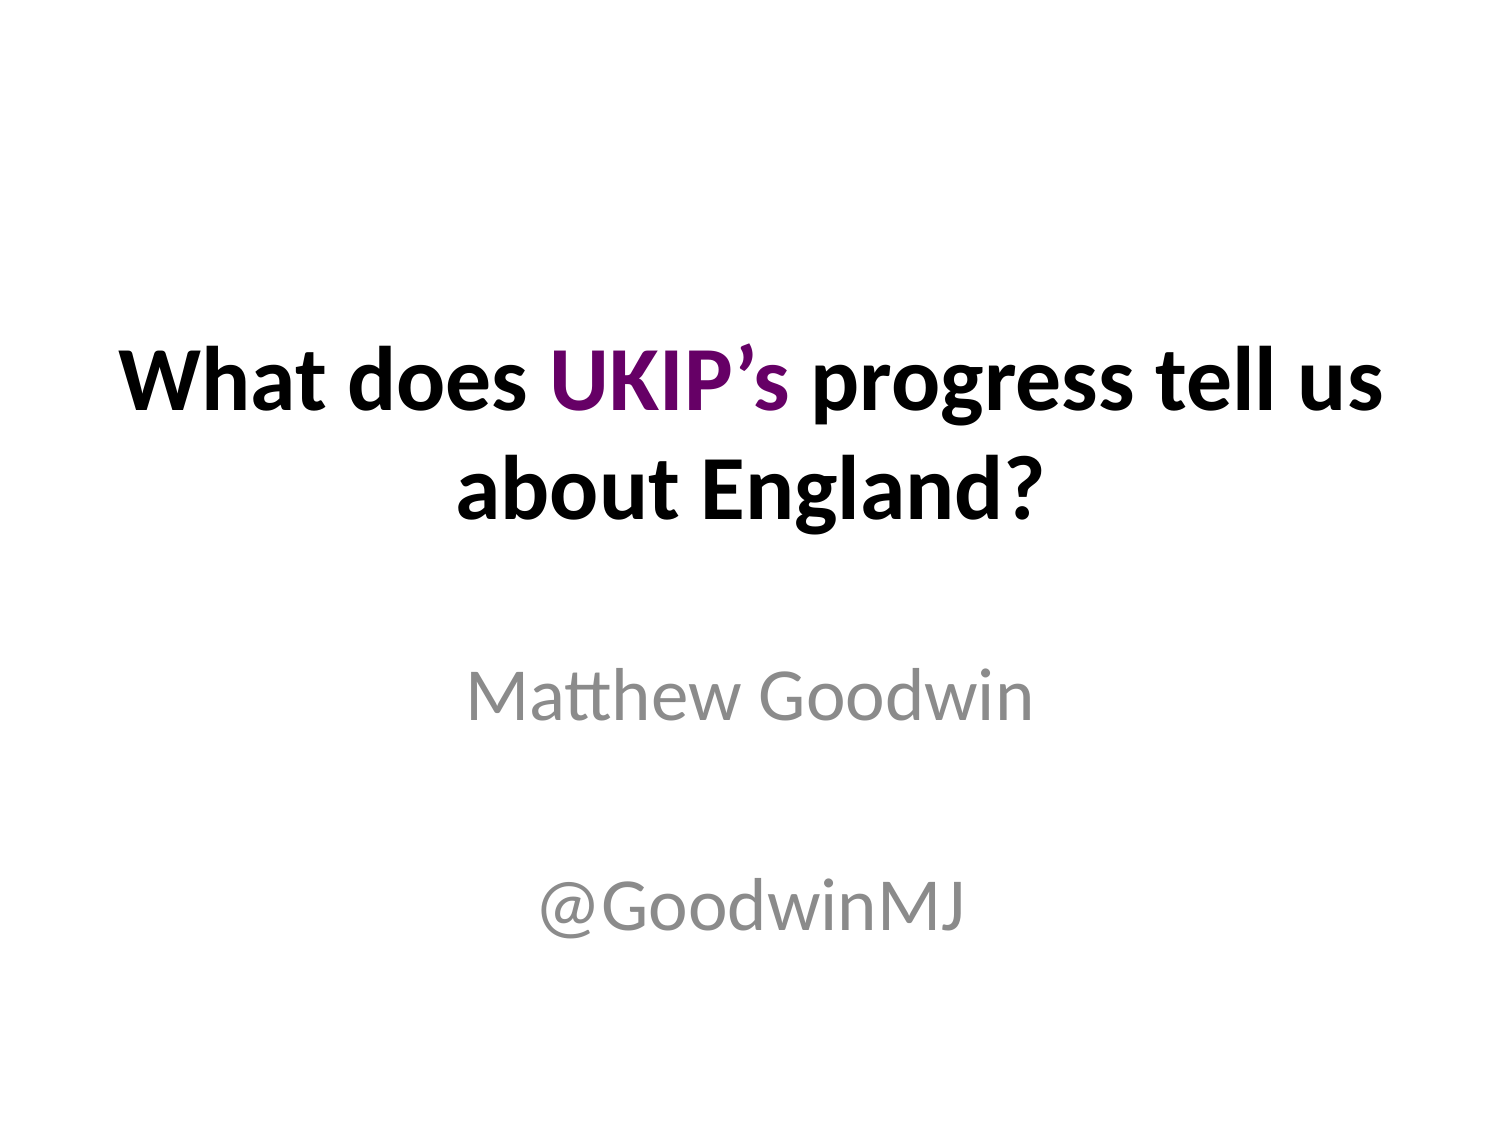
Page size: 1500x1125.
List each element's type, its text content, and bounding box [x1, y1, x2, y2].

title What does UKIP’s progress tell us about England? [28, 307, 1474, 549]
subtitle Matthew Goodwin @GoodwinMJ [225, 637, 1275, 925]
